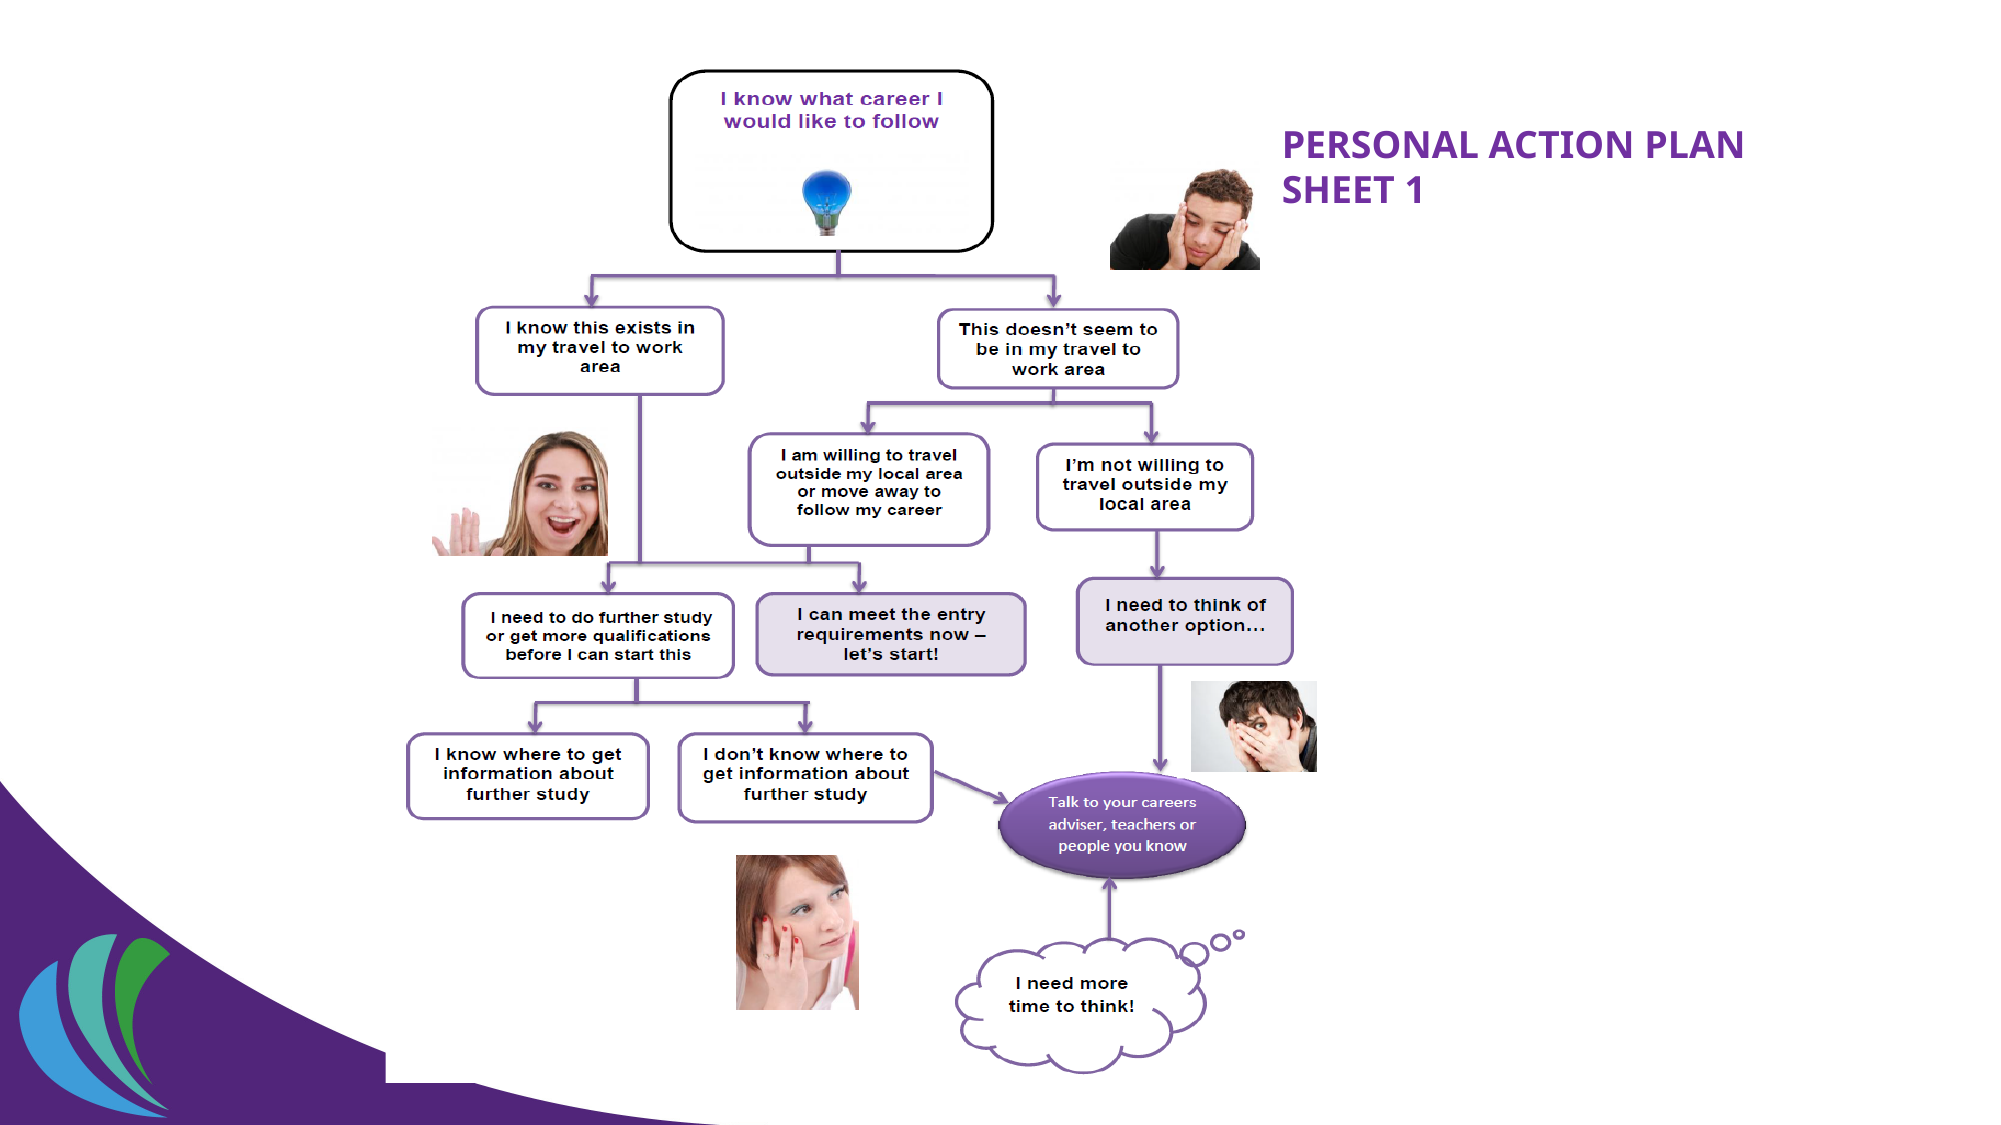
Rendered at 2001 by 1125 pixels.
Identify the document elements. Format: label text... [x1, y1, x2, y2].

text_box PERSONAL ACTION PLAN SHEET 1 [1330, 113, 1771, 219]
picture [0, 1, 2000, 1125]
